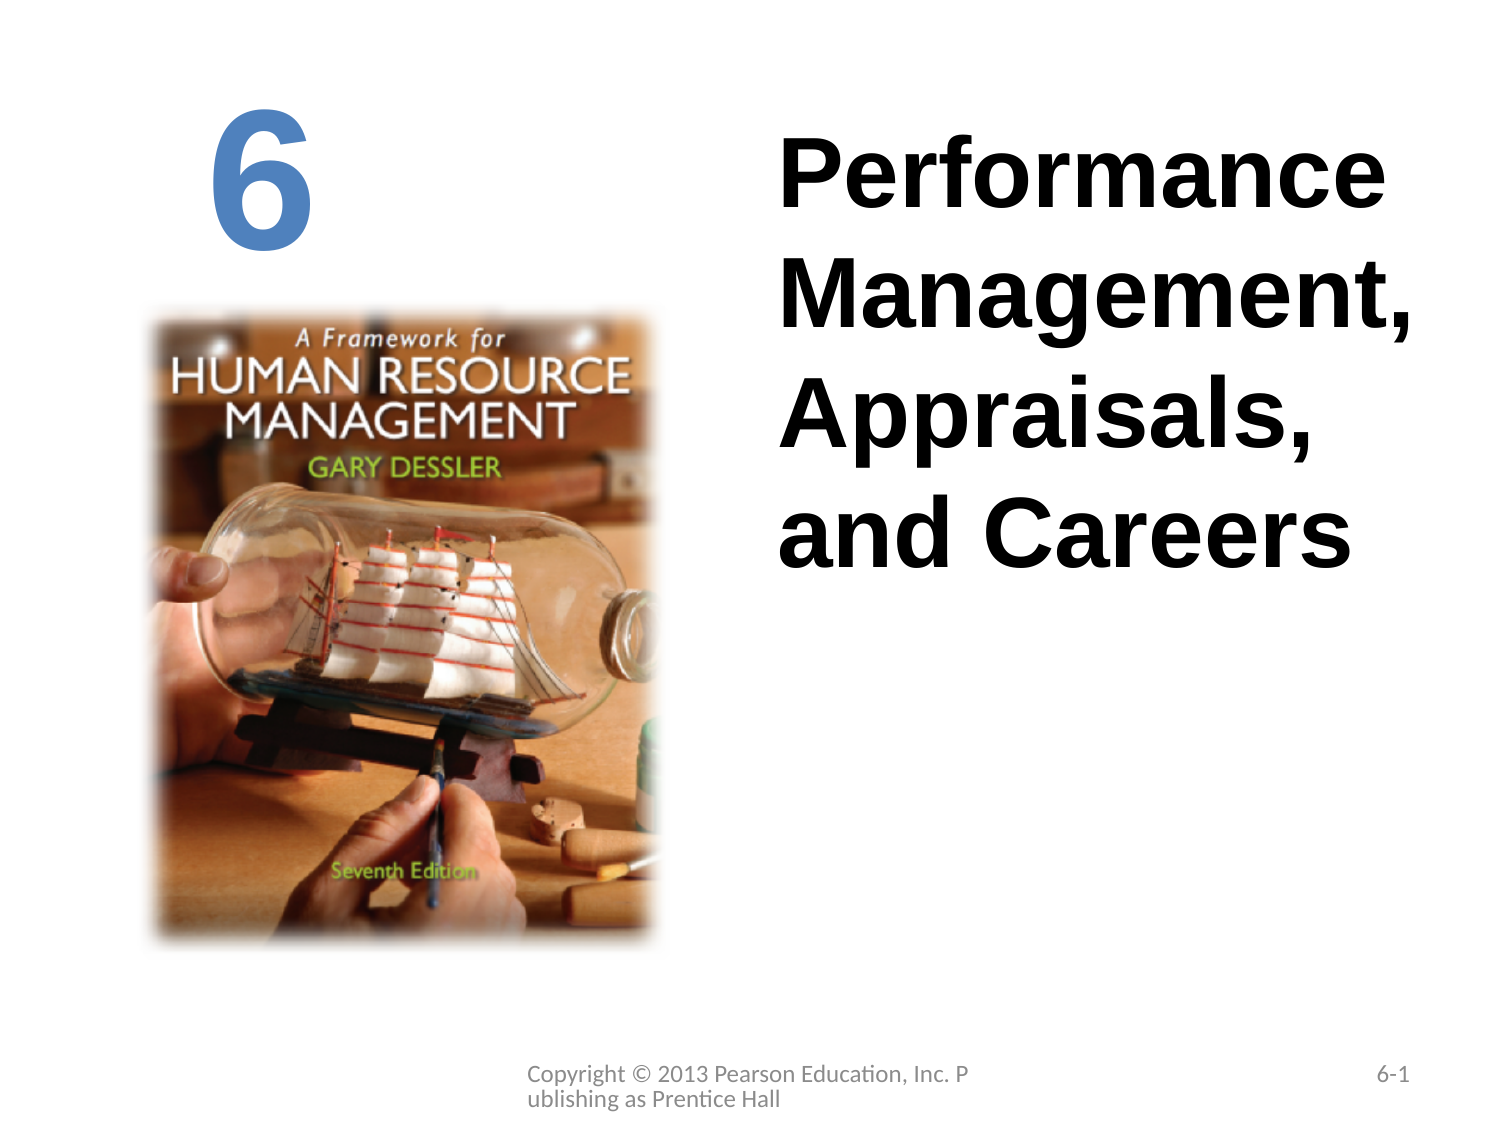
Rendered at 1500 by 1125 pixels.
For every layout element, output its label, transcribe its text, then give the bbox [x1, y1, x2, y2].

text_box Performance Management, Appraisals, and Careers [762, 99, 1450, 595]
slide_number 6-1 [1074, 1042, 1425, 1103]
picture [137, 299, 667, 957]
footer Copyright © 2013 Pearson Education, Inc. Publishing as Prentice Hall [512, 1042, 988, 1103]
text_box 6 [149, 42, 375, 298]
